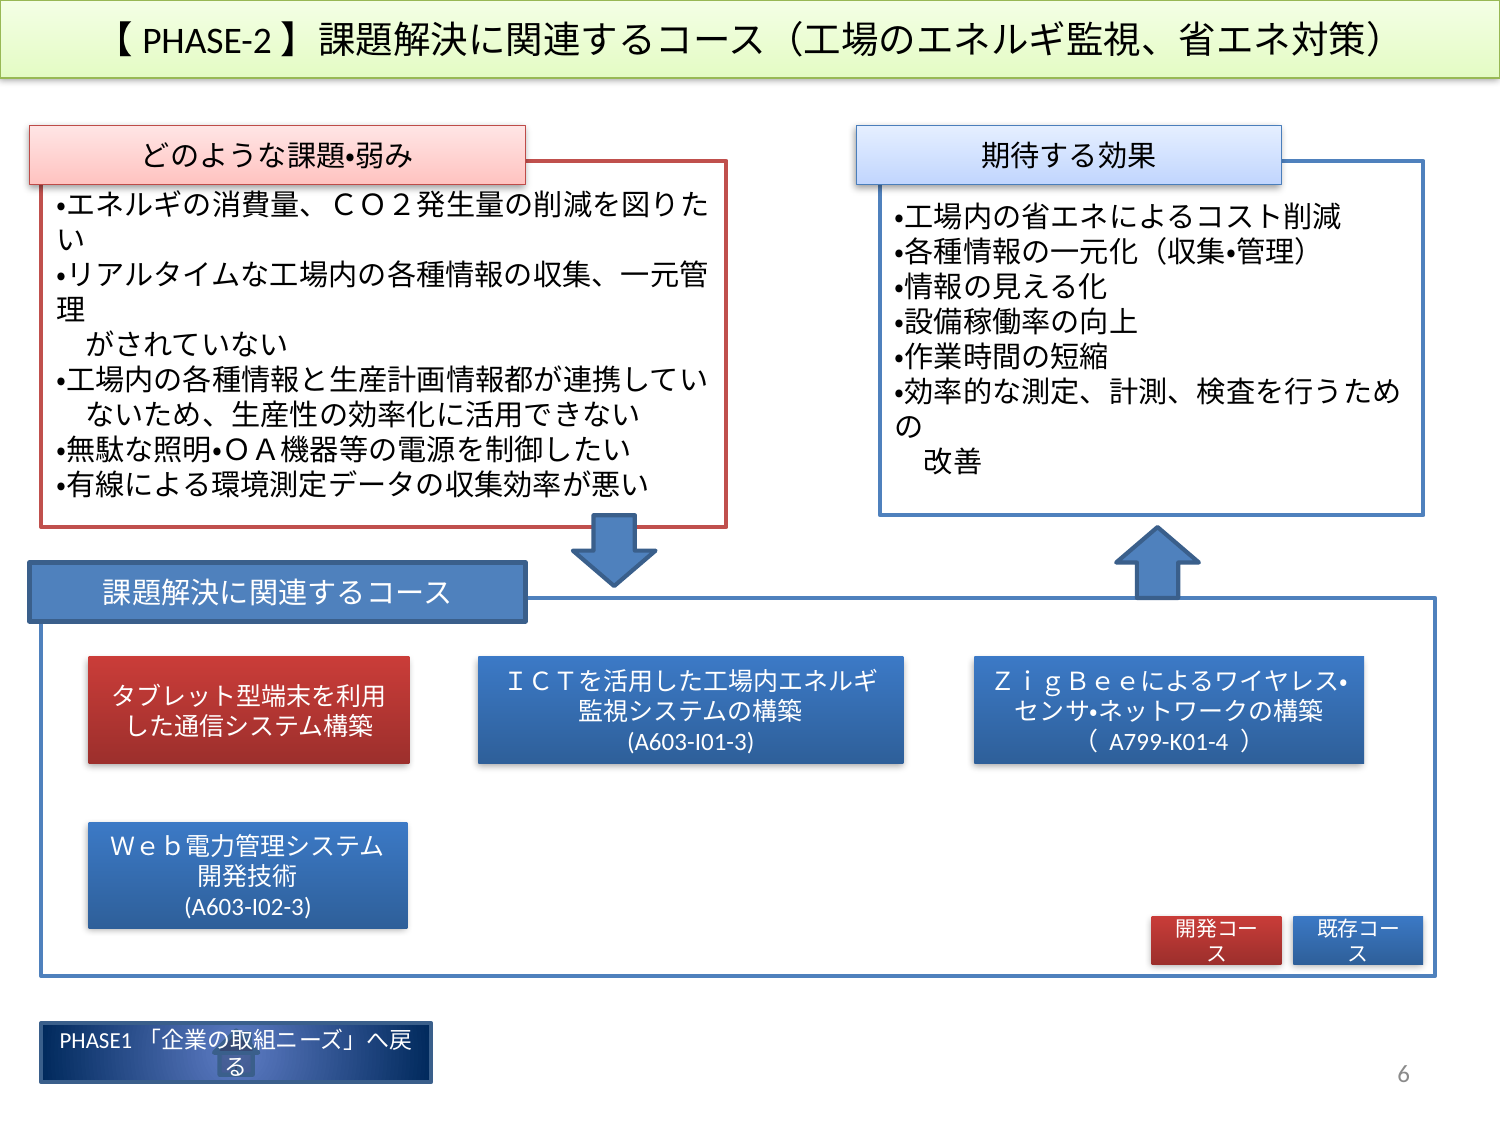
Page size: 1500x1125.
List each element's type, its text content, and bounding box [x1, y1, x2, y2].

text_box 課題解決に関連するコース [27, 560, 528, 624]
text_box 開発コース [1151, 916, 1282, 965]
text_box [570, 513, 658, 588]
text_box PHASE1「企業の取組ニーズ」へ戻る [39, 1021, 433, 1084]
text_box 【PHASE-2】課題解決に関連するコース（工場のエネルギ監視、省エネ対策） [0, 0, 1500, 79]
text_box [39, 596, 1437, 978]
text_box ＺｉｇＢｅｅによるワイヤレス・センサ・ネットワークの構築 （ A799-K01-4 ） [974, 656, 1365, 764]
slide_number 6 [1074, 1042, 1425, 1103]
text_box 訓練コースに含まれる技術要素 （仕事） [1288, 918, 1425, 970]
text_box [1114, 525, 1201, 601]
text_box タブレット型端末を利用した通信システム構築 [88, 656, 410, 764]
text_box 期待する効果 [856, 125, 1282, 185]
text_box ＩＣＴを活用した工場内エネルギ 監視システムの構築 (A603-I01-3) [478, 656, 904, 764]
text_box ・工場内の省エネによるコスト削減 ・各種情報の一元化（収集・管理） ・情報の見える化 ・設備稼働率の向上 ・作業時間の短縮 ・効率的な測定、計測、検査を行うための 改善 [878, 159, 1425, 517]
text_box Ｗｅｂ電力管理システム 開発技術 (A603-I02-3) [88, 822, 408, 929]
text_box 既存コース [1293, 916, 1424, 965]
text_box ・エネルギの消費量、ＣＯ２発生量の削減を図りたい ・リアルタイムな工場内の各種情報の収集、一元管理 がされていない ・工場内の各種情報と生産計画情報都が連携してい ないため、生産性の効率化に活用できない ・無駄な照明・ＯＡ機器等の電源を制御したい ・有線による環境測定データの収集効率が悪い [39, 159, 728, 529]
text_box どのような課題・弱み [29, 125, 526, 185]
